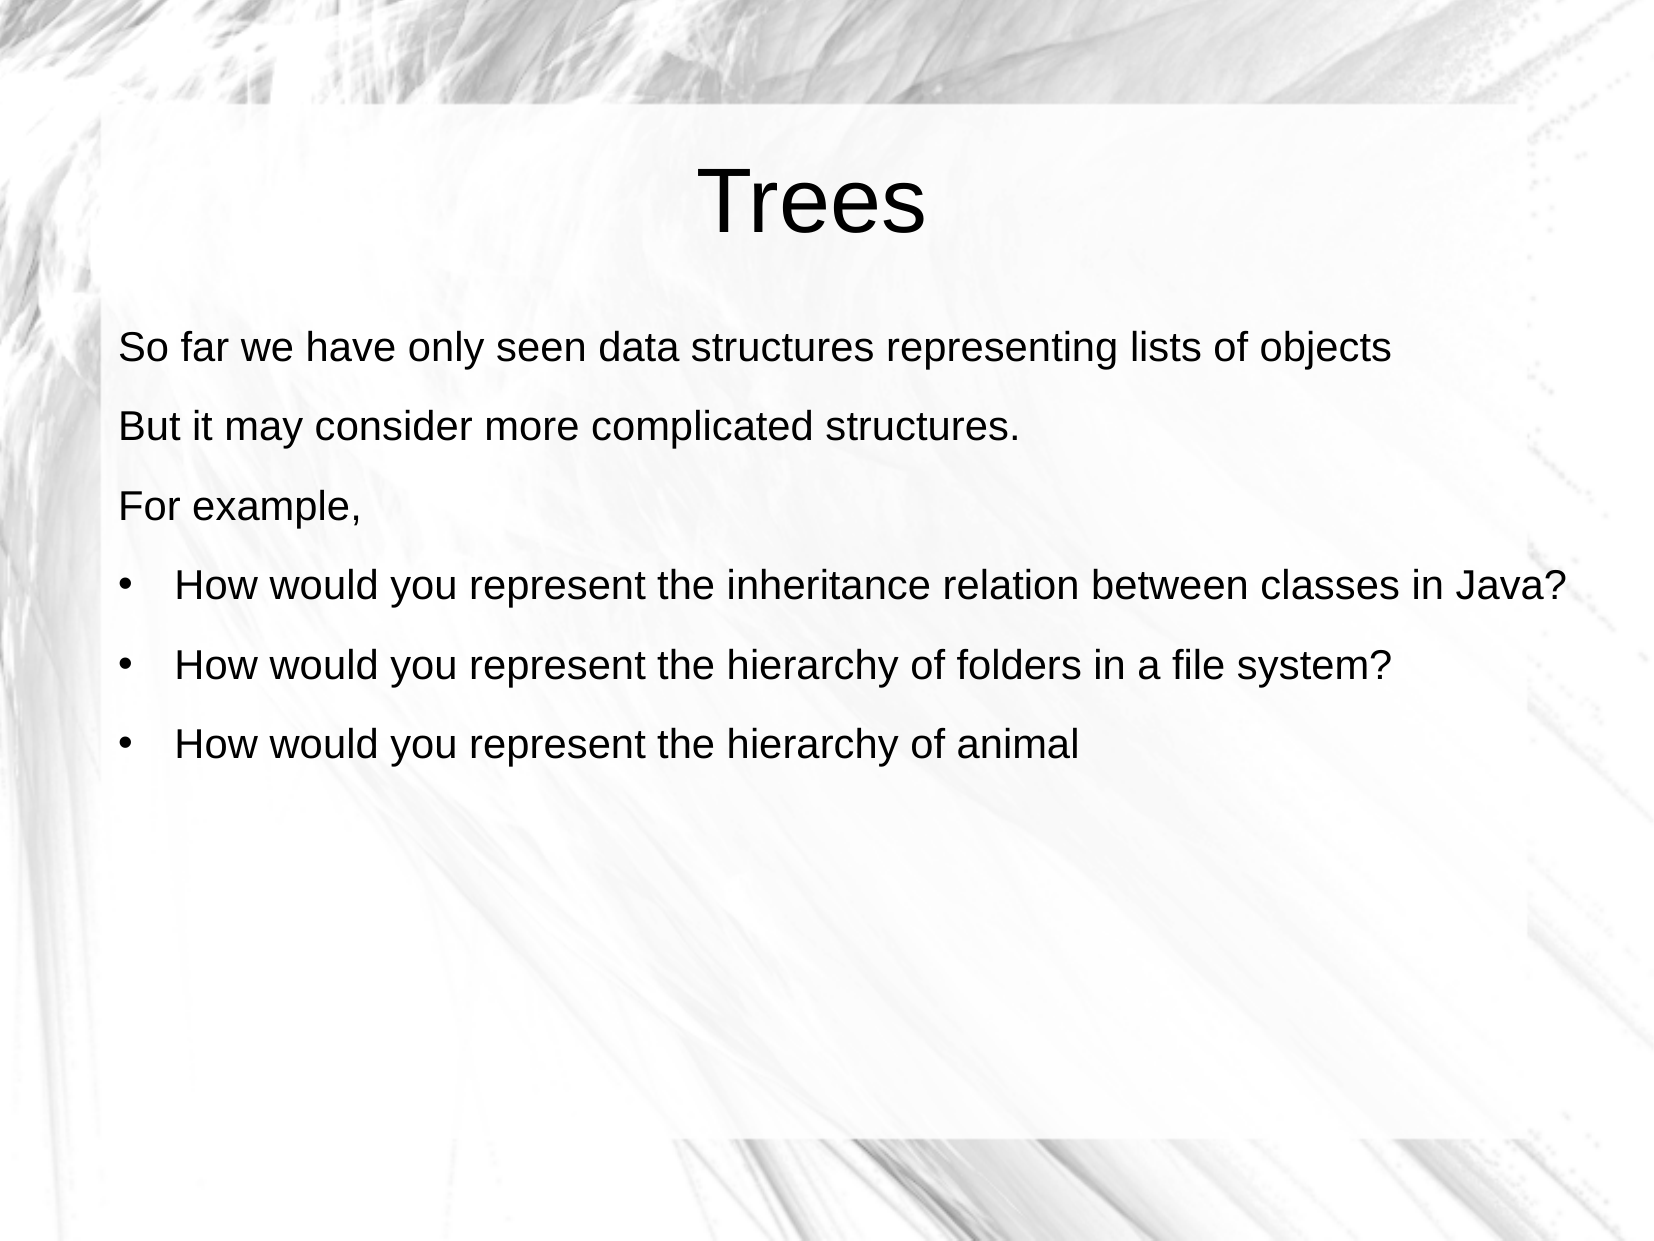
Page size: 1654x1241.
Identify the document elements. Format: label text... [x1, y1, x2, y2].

list So far we have only seen data structures representing lists of objects But it may consider more complicated structures. For example, How would you represent the inheritance relation between classes in Java? How would you represent the hierarchy of folders in a file system? How would you represent the hierarchy of animal [118, 319, 1571, 1102]
picture [0, 0, 1654, 1241]
title Trees [118, 112, 1506, 281]
